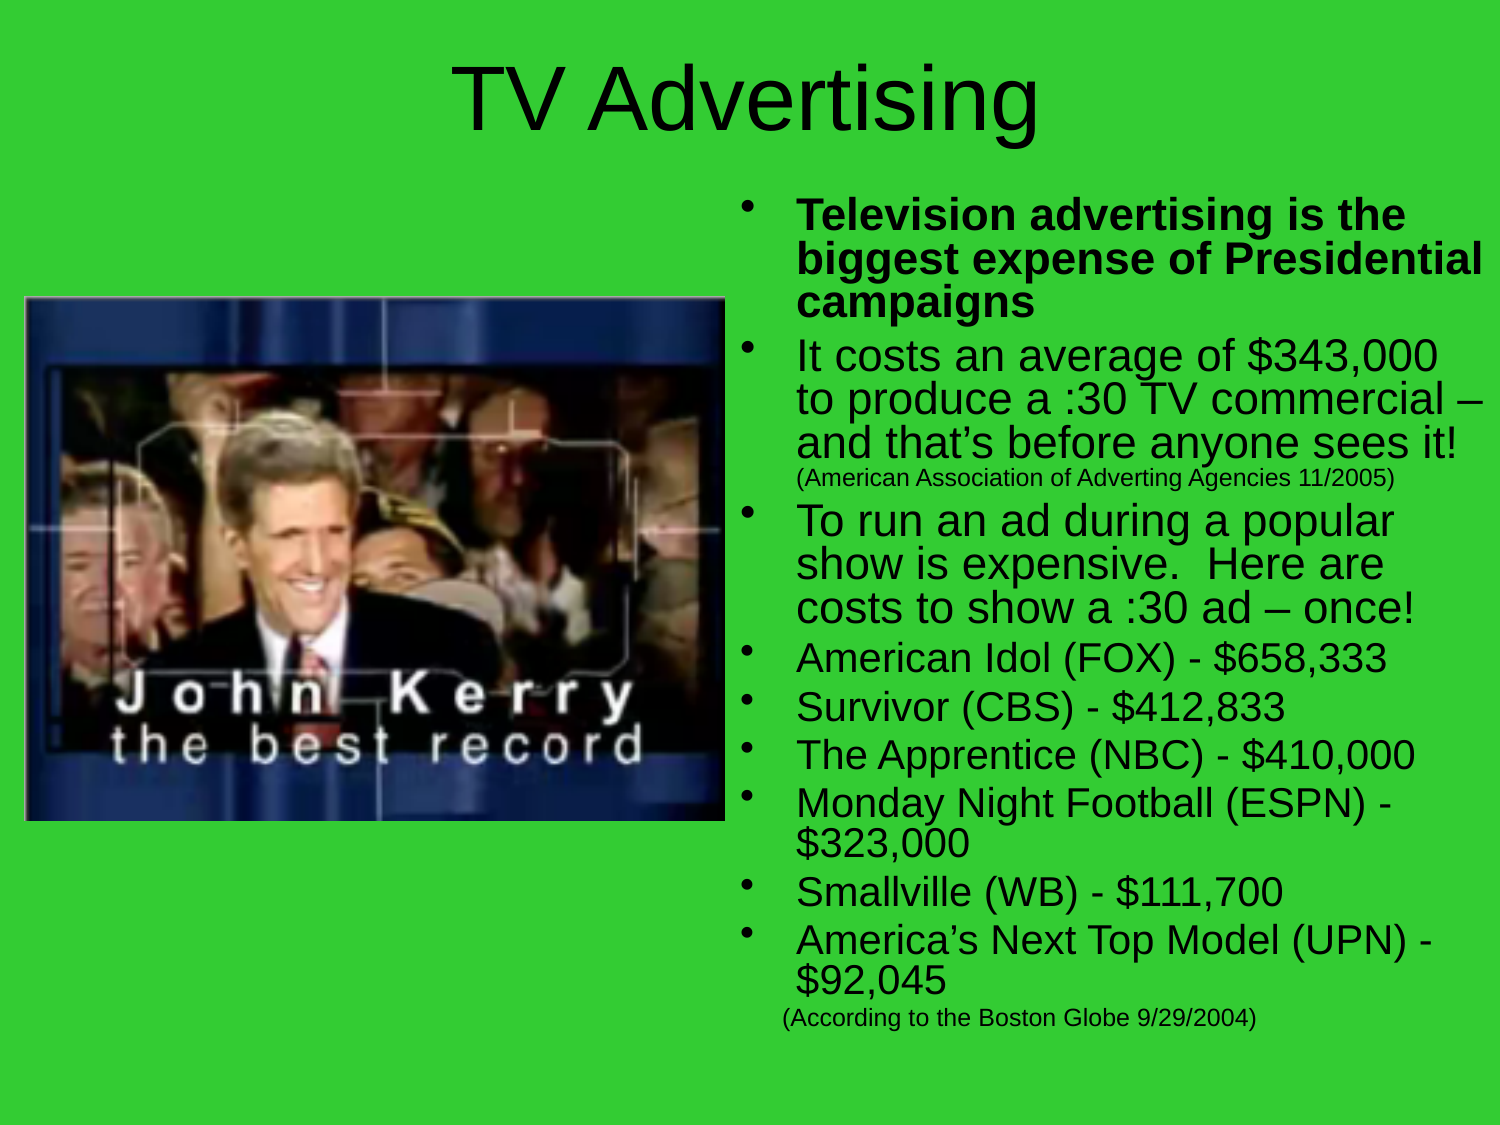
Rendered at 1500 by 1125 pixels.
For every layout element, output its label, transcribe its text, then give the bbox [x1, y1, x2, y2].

list Television advertising is the biggest expense of Presidential campaigns It costs an average of $343,000 to produce a :30 TV commercial – and that’s before anyone sees it! (American Association of Adverting Agencies 11/2005) To run an ad during a popular show is expensive. Here are costs to show a :30 ad – once! American Idol (FOX) - $658,333 Survivor (CBS) - $412,833 The Apprentice (NBC) - $410,000 Monday Night Football (ESPN) - $323,000 Smallville (WB) - $111,700 America’s Next Top Model (UPN) - $92,045 (According to the Boston Globe 9/29/2004) [725, 187, 1500, 1063]
title TV Advertising [75, 0, 1425, 188]
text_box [24, 296, 726, 821]
